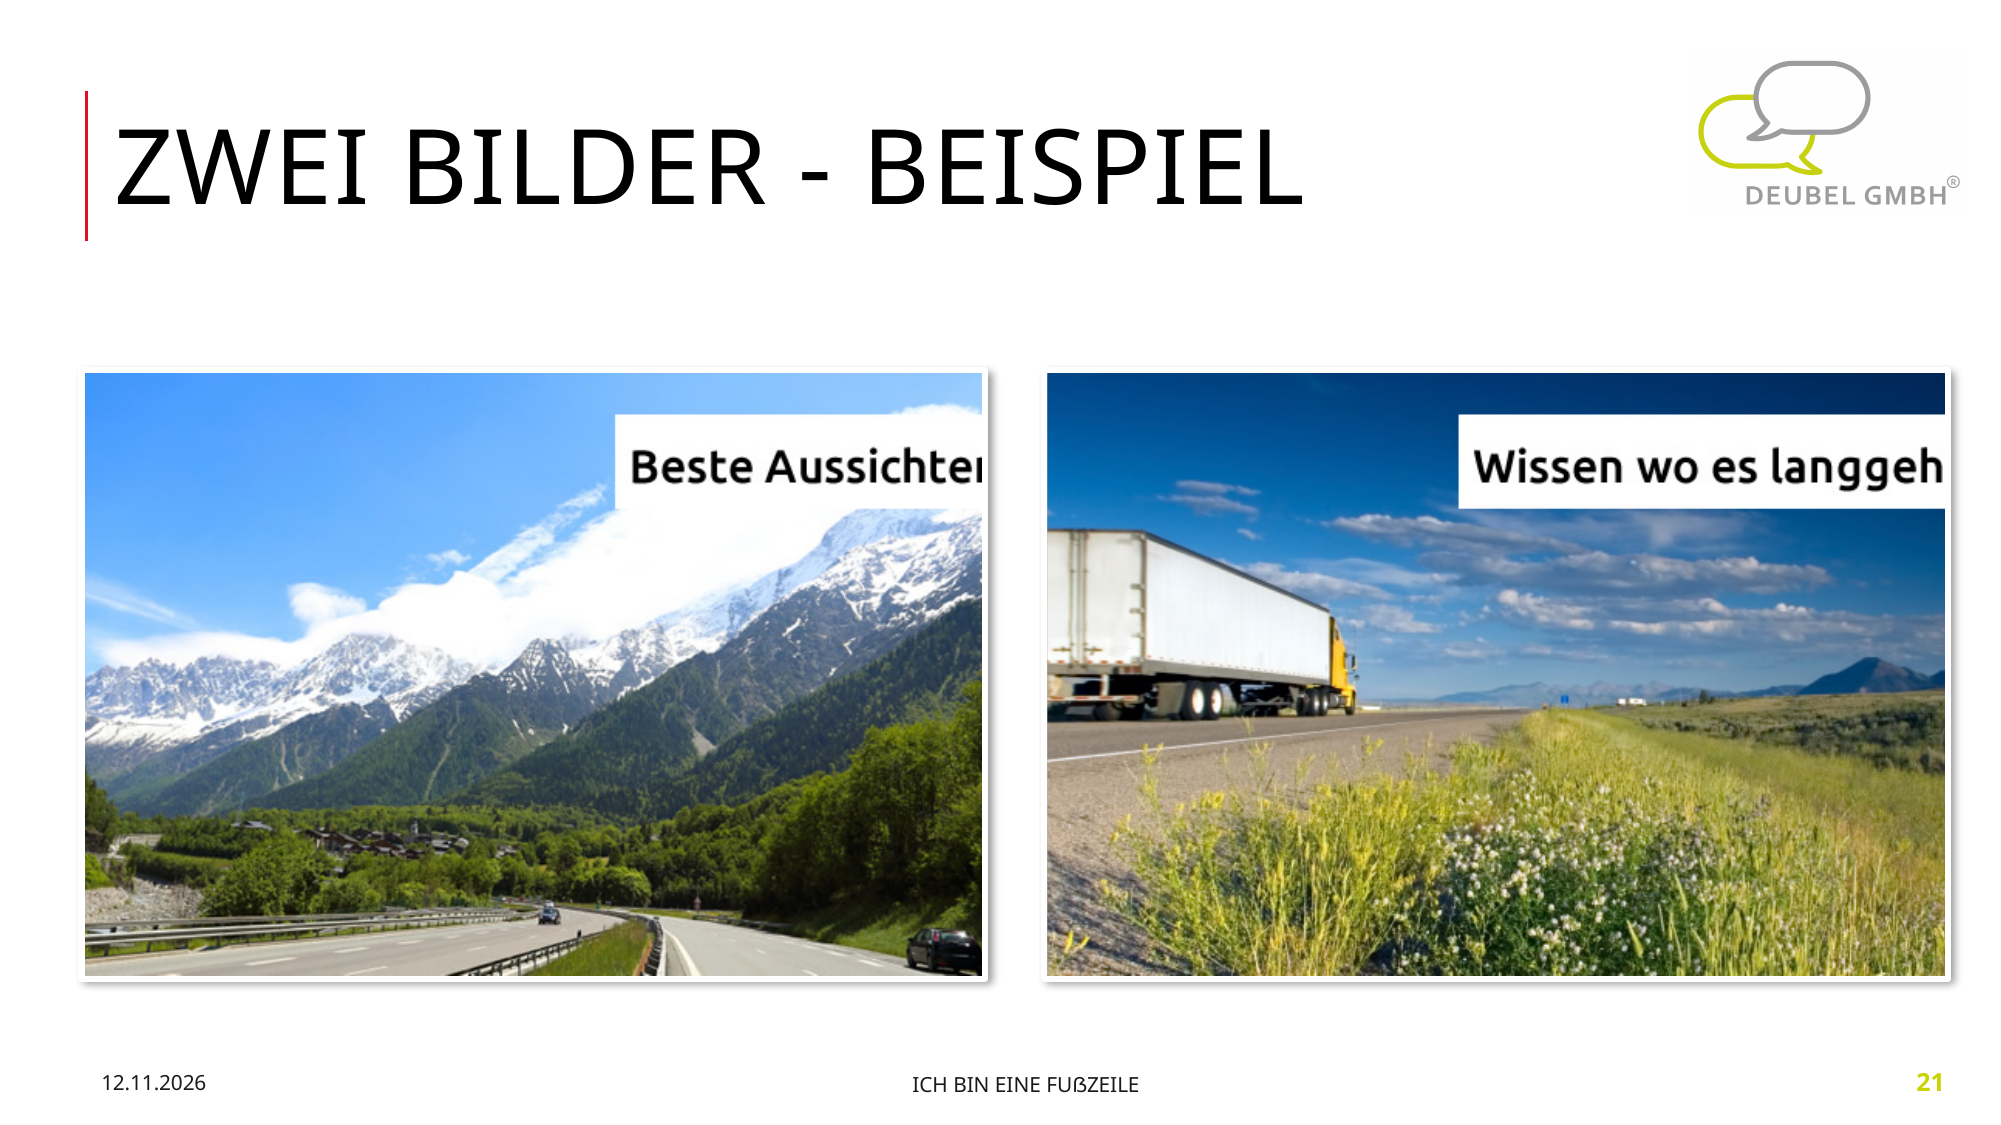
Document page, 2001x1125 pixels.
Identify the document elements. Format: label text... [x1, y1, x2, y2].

picture [1047, 373, 1946, 976]
picture [1692, 52, 1967, 215]
slide_number 21 [1727, 1061, 1945, 1107]
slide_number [86, 1061, 328, 1107]
footer Ich bin eine Fußzeile [343, 1061, 1709, 1107]
title Zwei Bilder - Beispiel [84, 51, 1692, 298]
picture [84, 373, 983, 976]
